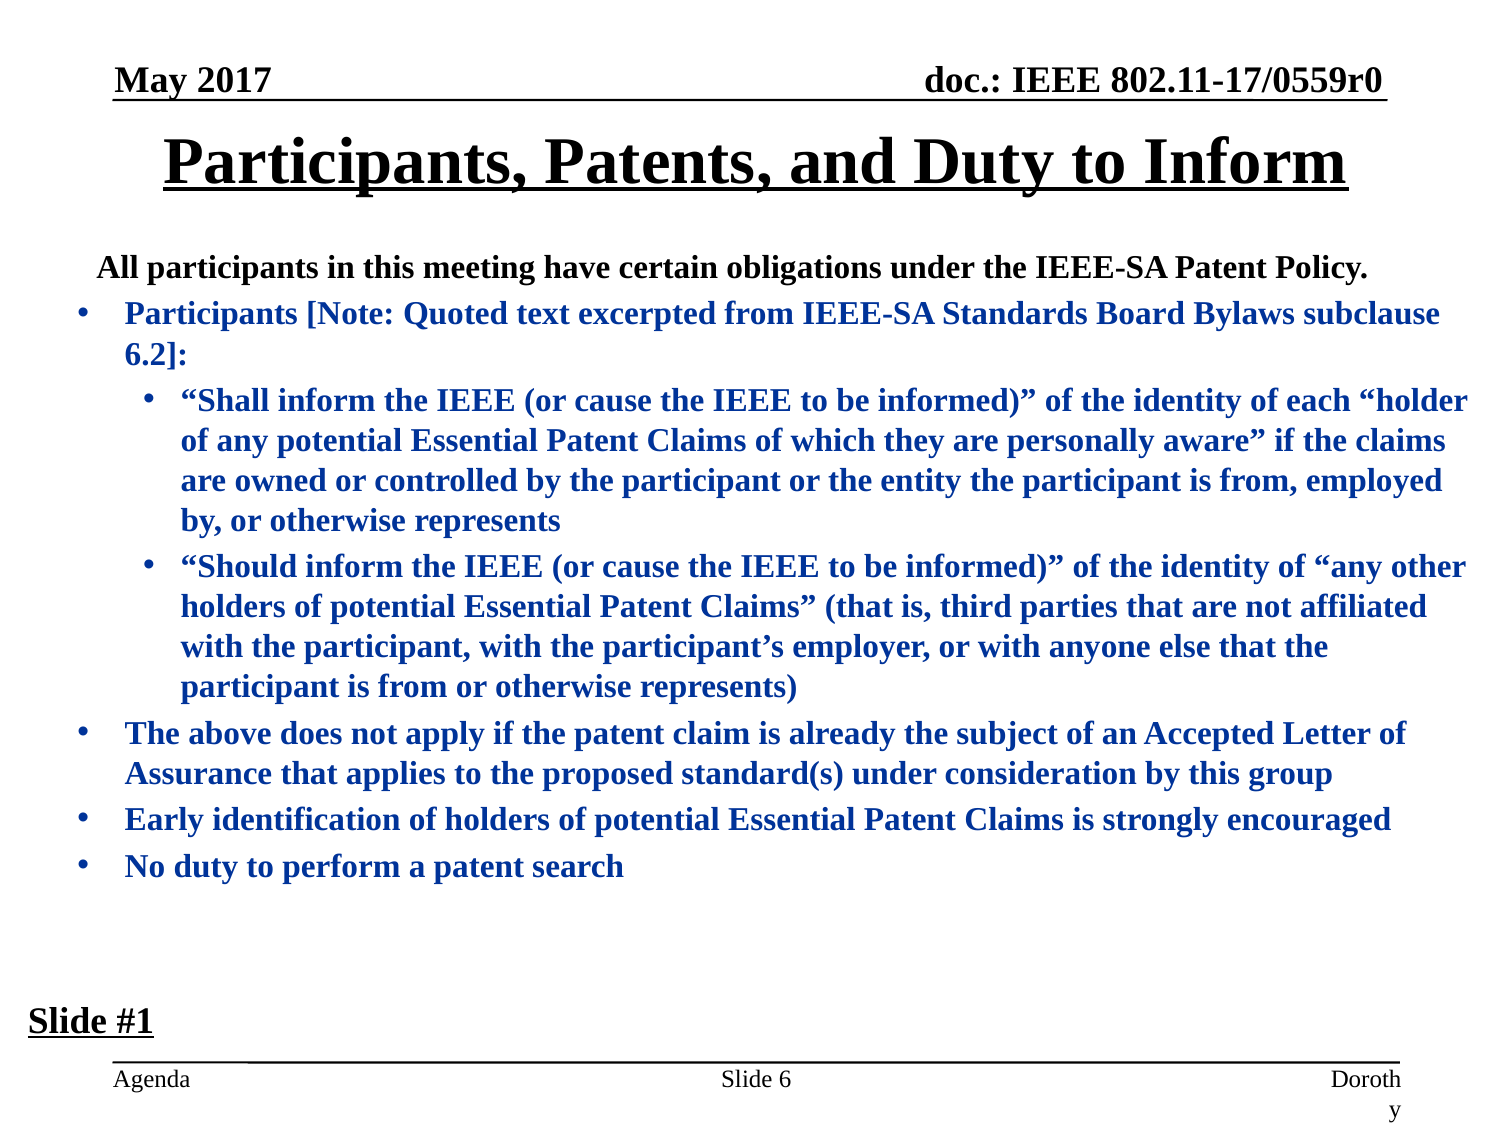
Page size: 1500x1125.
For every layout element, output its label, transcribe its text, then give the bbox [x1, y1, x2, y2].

footer Dorothy Stanley, HP Enterprise [1325, 1062, 1402, 1093]
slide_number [114, 54, 425, 100]
title Participants, Patents, and Duty to Inform [31, 87, 1482, 226]
list All participants in this meeting have certain obligations under the IEEE-SA Patent Policy. Participants [Note: Quoted text excerpted from IEEE-SA Standards Board Bylaws subclause 6.2]: “Shall inform the IEEE (or cause the IEEE to be informed)” of the identity of each “holder of any potential Essential Patent Claims of which they are personally aware” if the claims are owned or controlled by the participant or the entity the participant is from, employed by, or otherwise represents “Should inform the IEEE (or cause the IEEE to be informed)” of the identity of “any other holders of potential Essential Patent Claims” (that is, third parties that are not affiliated with the participant, with the participant’s employer, or with anyone else that the participant is from or otherwise represents) The above does not apply if the patent claim is already the subject of an Accepted Letter of Assurance that applies to the proposed standard(s) under consideration by this group Early identification of holders of potential Essential Patent Claims is strongly encouraged No duty to perform a patent search [0, 237, 1488, 1038]
slide_number Slide 6 [712, 1062, 800, 1093]
text_box Slide #1 [13, 989, 170, 1049]
